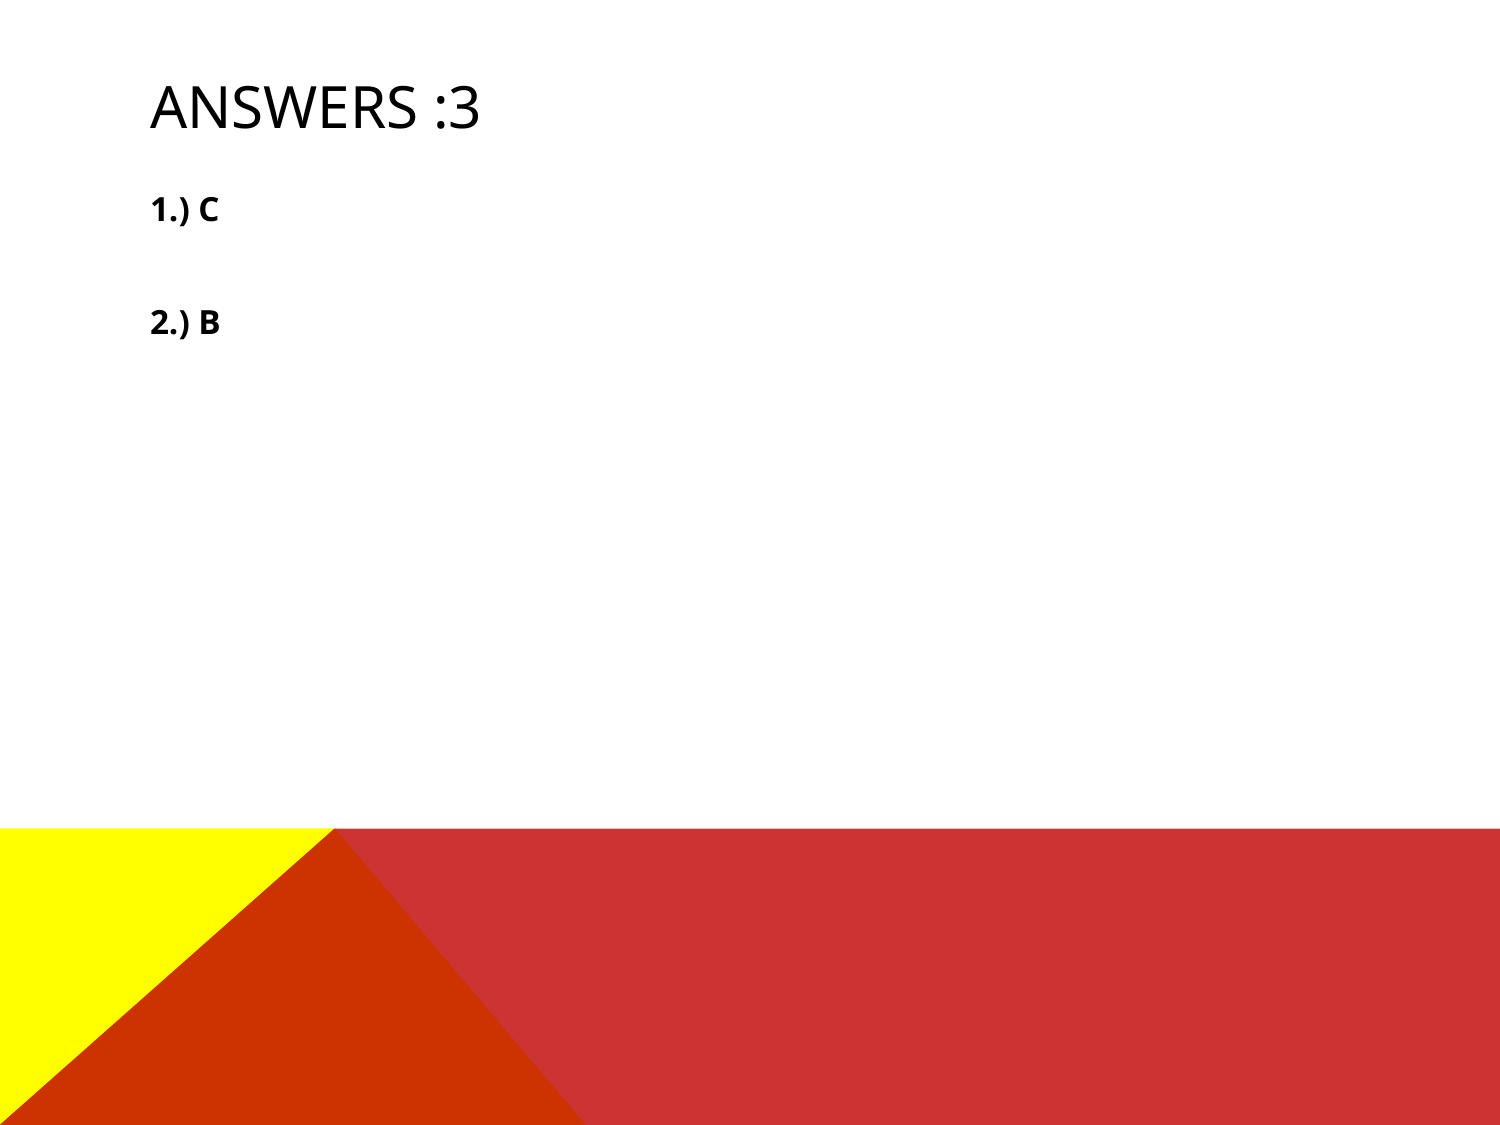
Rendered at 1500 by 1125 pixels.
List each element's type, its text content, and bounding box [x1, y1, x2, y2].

list 1.) C 2.) B [135, 180, 1369, 768]
title Answers :3 [135, 60, 1369, 150]
